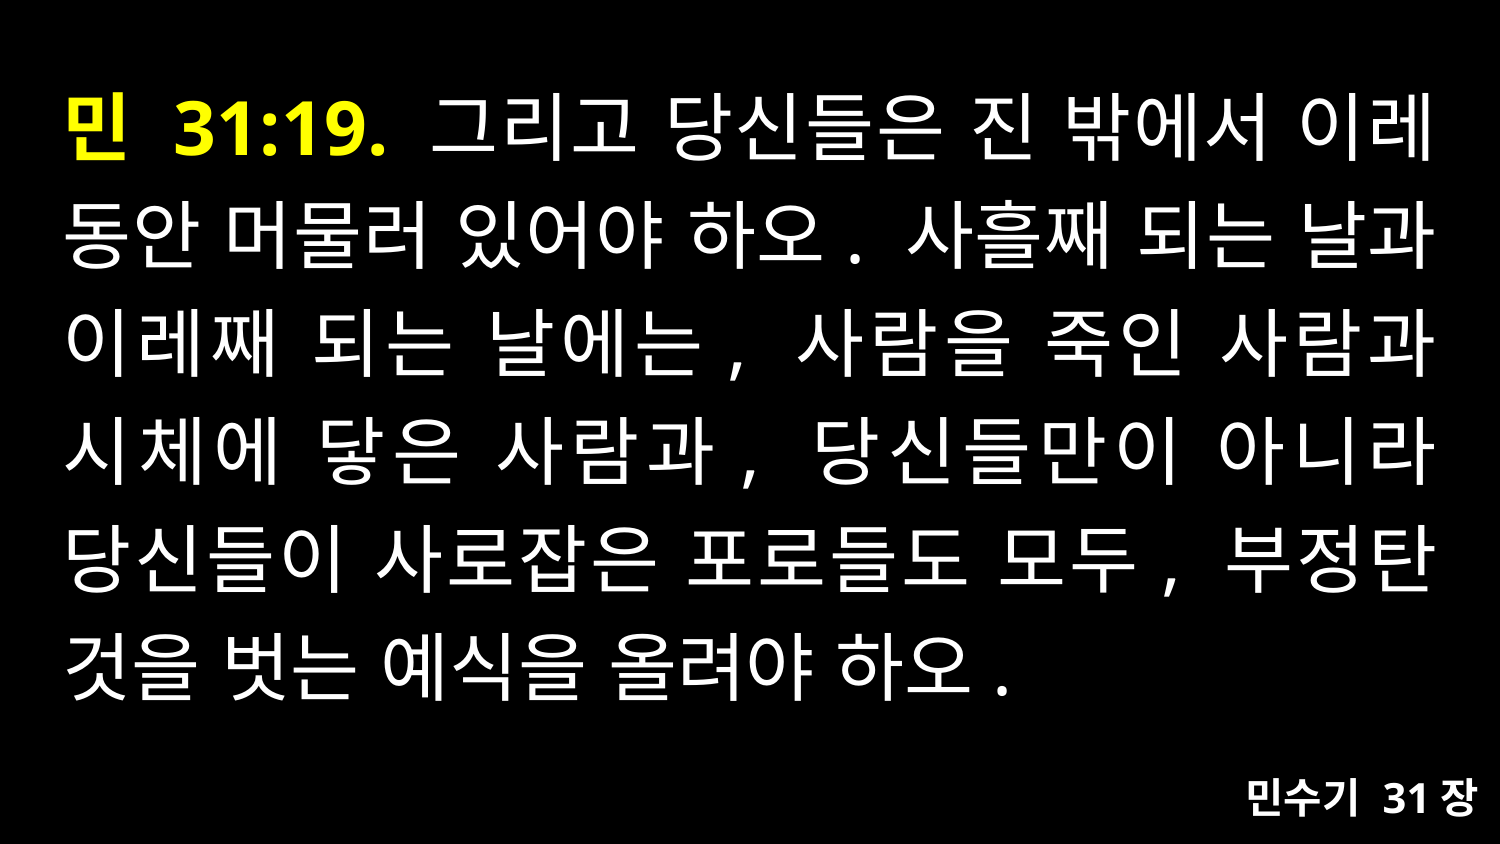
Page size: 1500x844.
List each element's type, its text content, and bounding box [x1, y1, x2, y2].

title 민 31:19. 그리고 당신들은 진 밖에서 이레 동안 머물러 있어야 하오. 사흘째 되는 날과 이레째 되는 날에는, 사람을 죽인 사람과 시체에 닿은 사람과, 당신들만이 아니라 당신들이 사로잡은 포로들도 모두, 부정탄 것을 벗는 예식을 올려야 하오. [0, 0, 1500, 844]
subtitle 민수기 31장 [916, 770, 1500, 844]
